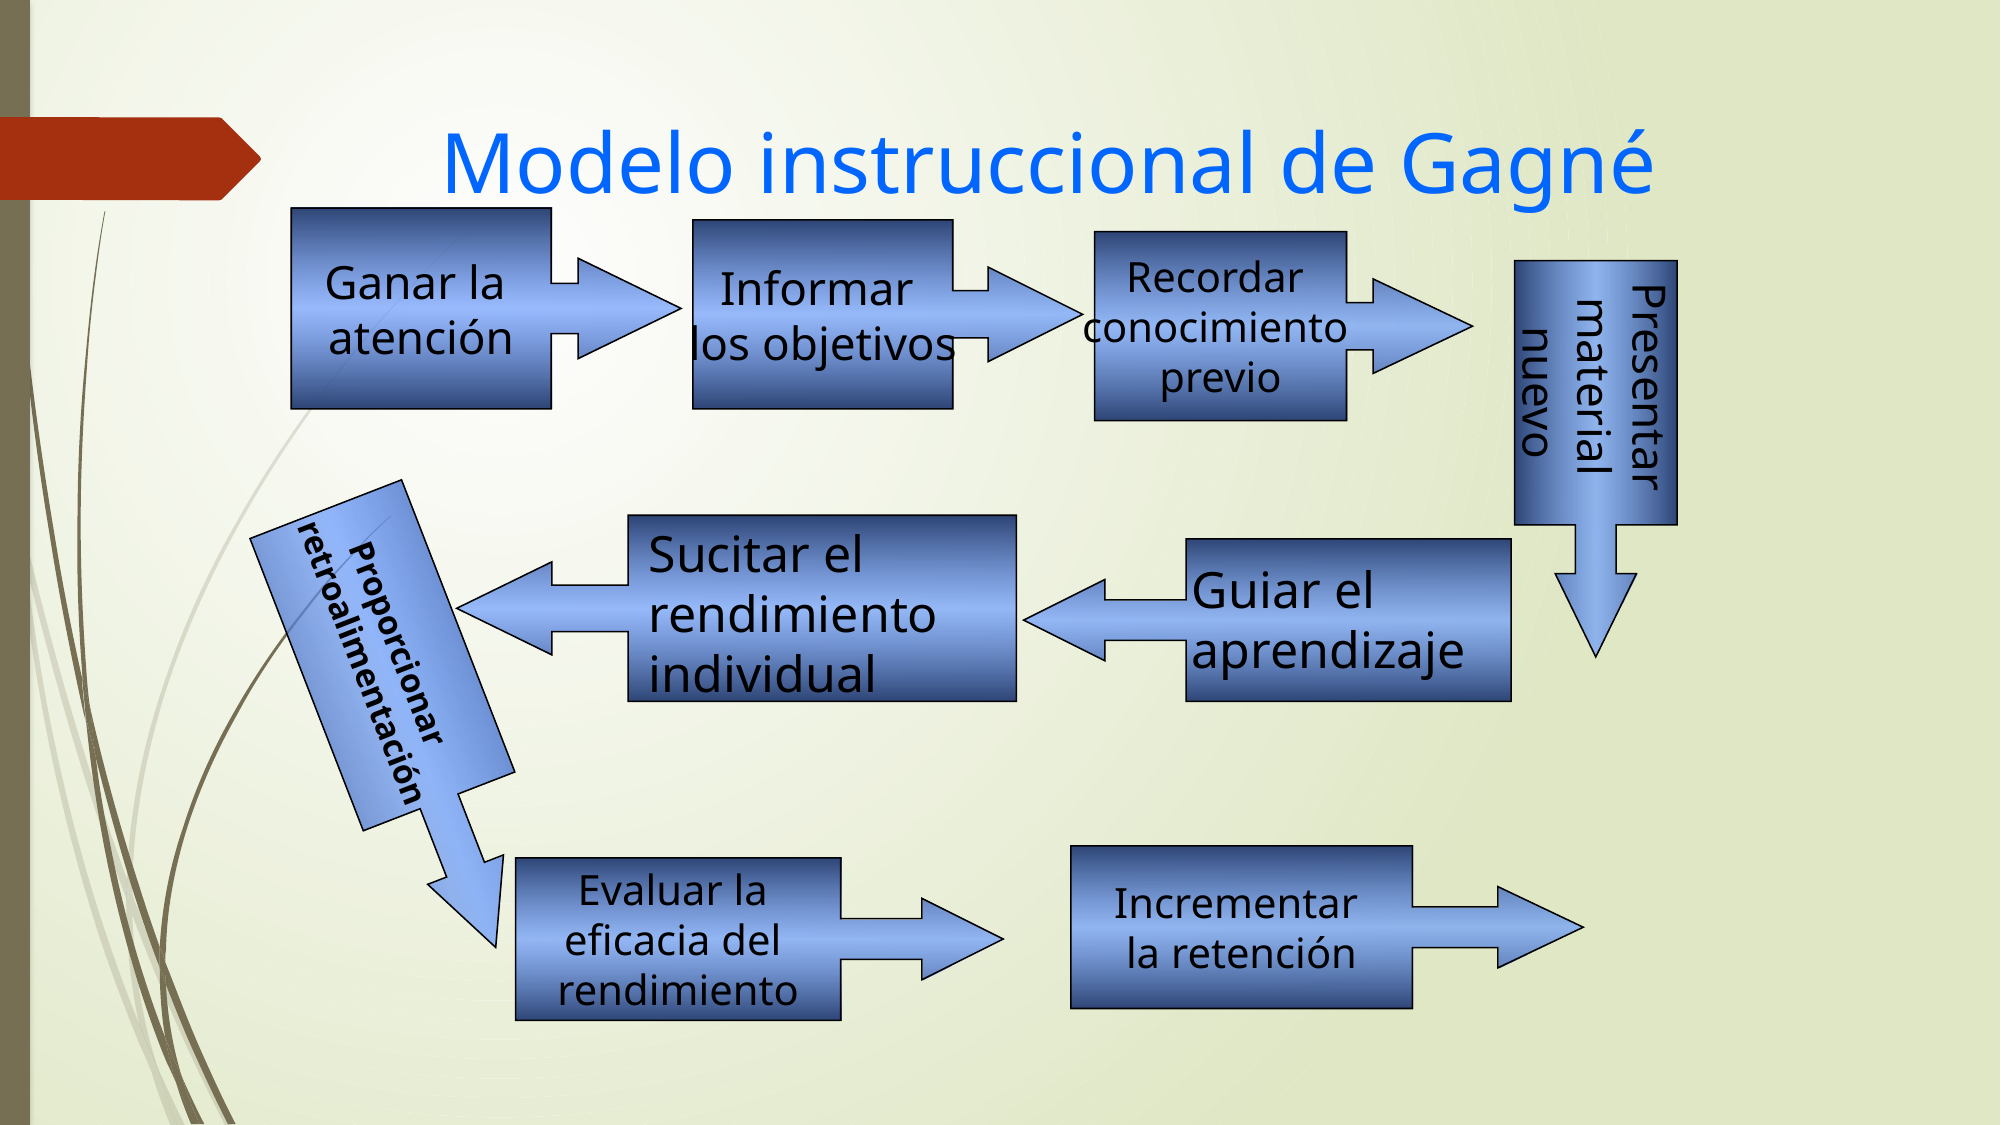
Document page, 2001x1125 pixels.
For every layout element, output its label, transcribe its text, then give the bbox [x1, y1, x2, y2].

text_box Informar los objetivos [692, 313, 1083, 409]
text_box Sucitar el rendimiento individual [633, 515, 1095, 710]
text_box Evaluar la eficacia del rendimiento [515, 857, 1004, 1021]
text_box Presentar material nuevo [1514, 260, 1678, 657]
text_box Ganar la atención [291, 208, 672, 409]
text_box Incrementar la retención [1070, 845, 1584, 1009]
text_box Proporcionar retroalimentación [249, 479, 515, 948]
text_box Guiar el aprendizaje [1177, 550, 1497, 686]
text_box [456, 515, 633, 702]
text_box [1186, 538, 1512, 702]
title Modelo instruccional de Gagné [425, 102, 1888, 313]
text_box [1095, 579, 1177, 661]
text_box Recordar conocimiento previo [1094, 313, 1473, 421]
